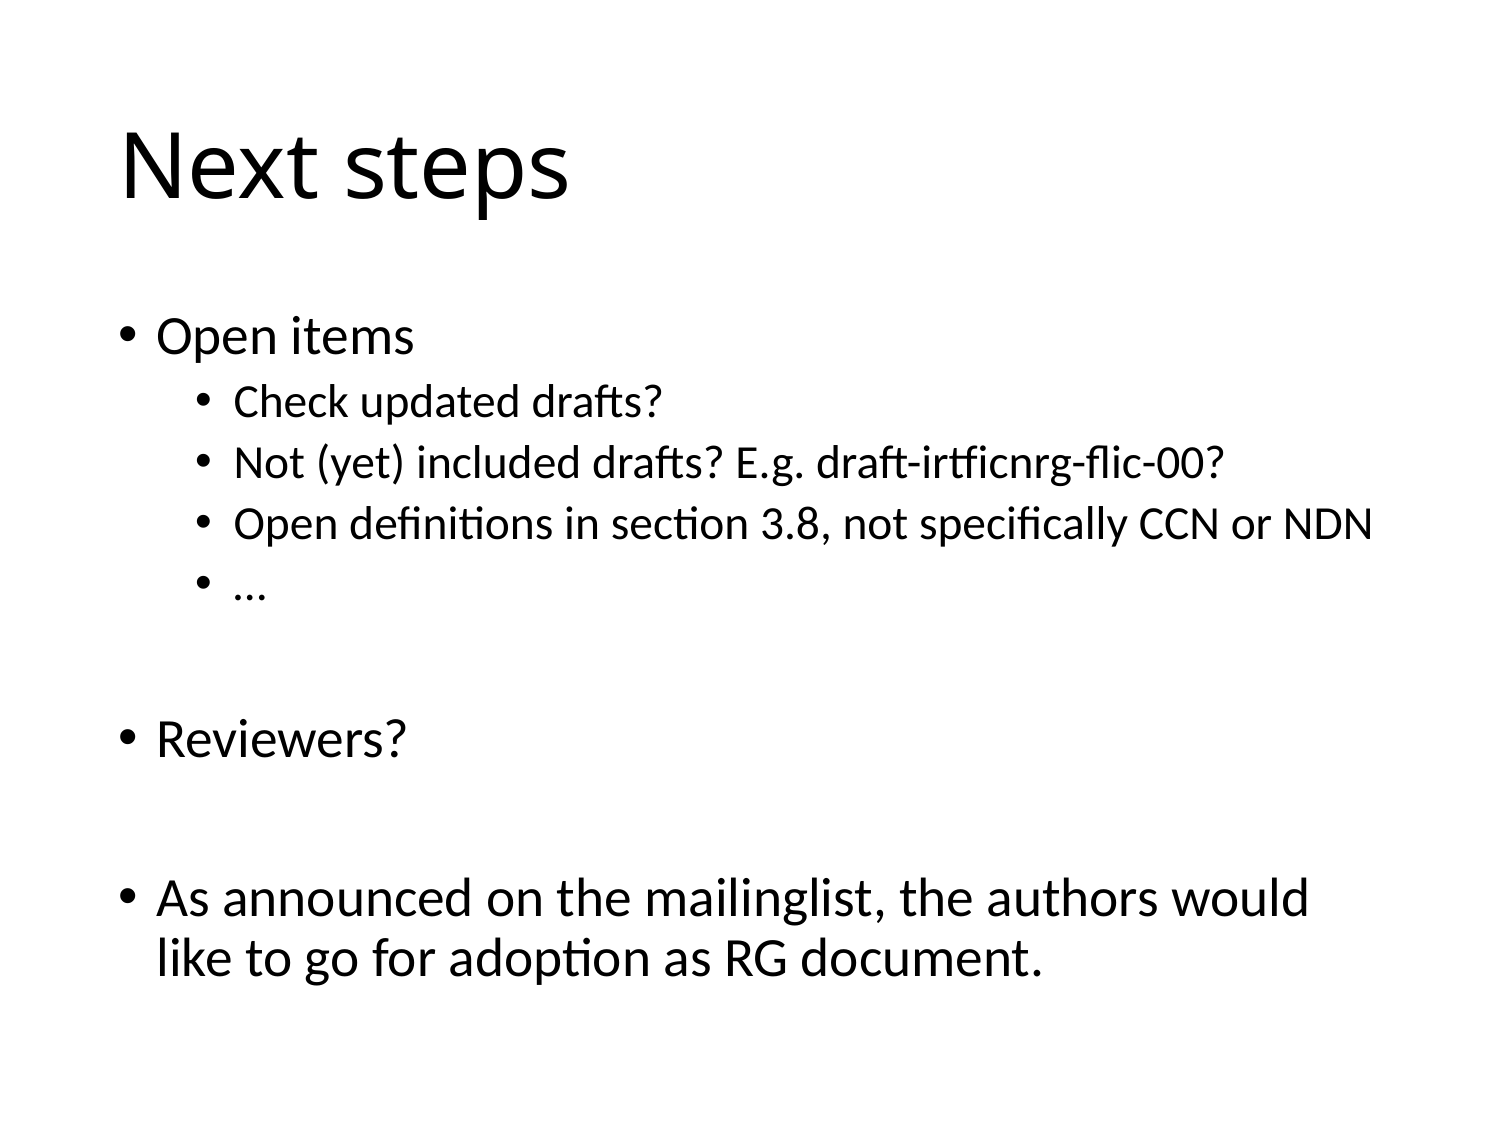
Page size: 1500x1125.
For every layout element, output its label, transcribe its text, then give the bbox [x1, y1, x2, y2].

list Open items Check updated drafts? Not (yet) included drafts? E.g. draft-irtficnrg-flic-00? Open definitions in section 3.8, not specifically CCN or NDN … Reviewers? As announced on the mailinglist, the authors would like to go for adoption as RG document. [103, 299, 1397, 1014]
title Next steps [103, 59, 1397, 278]
